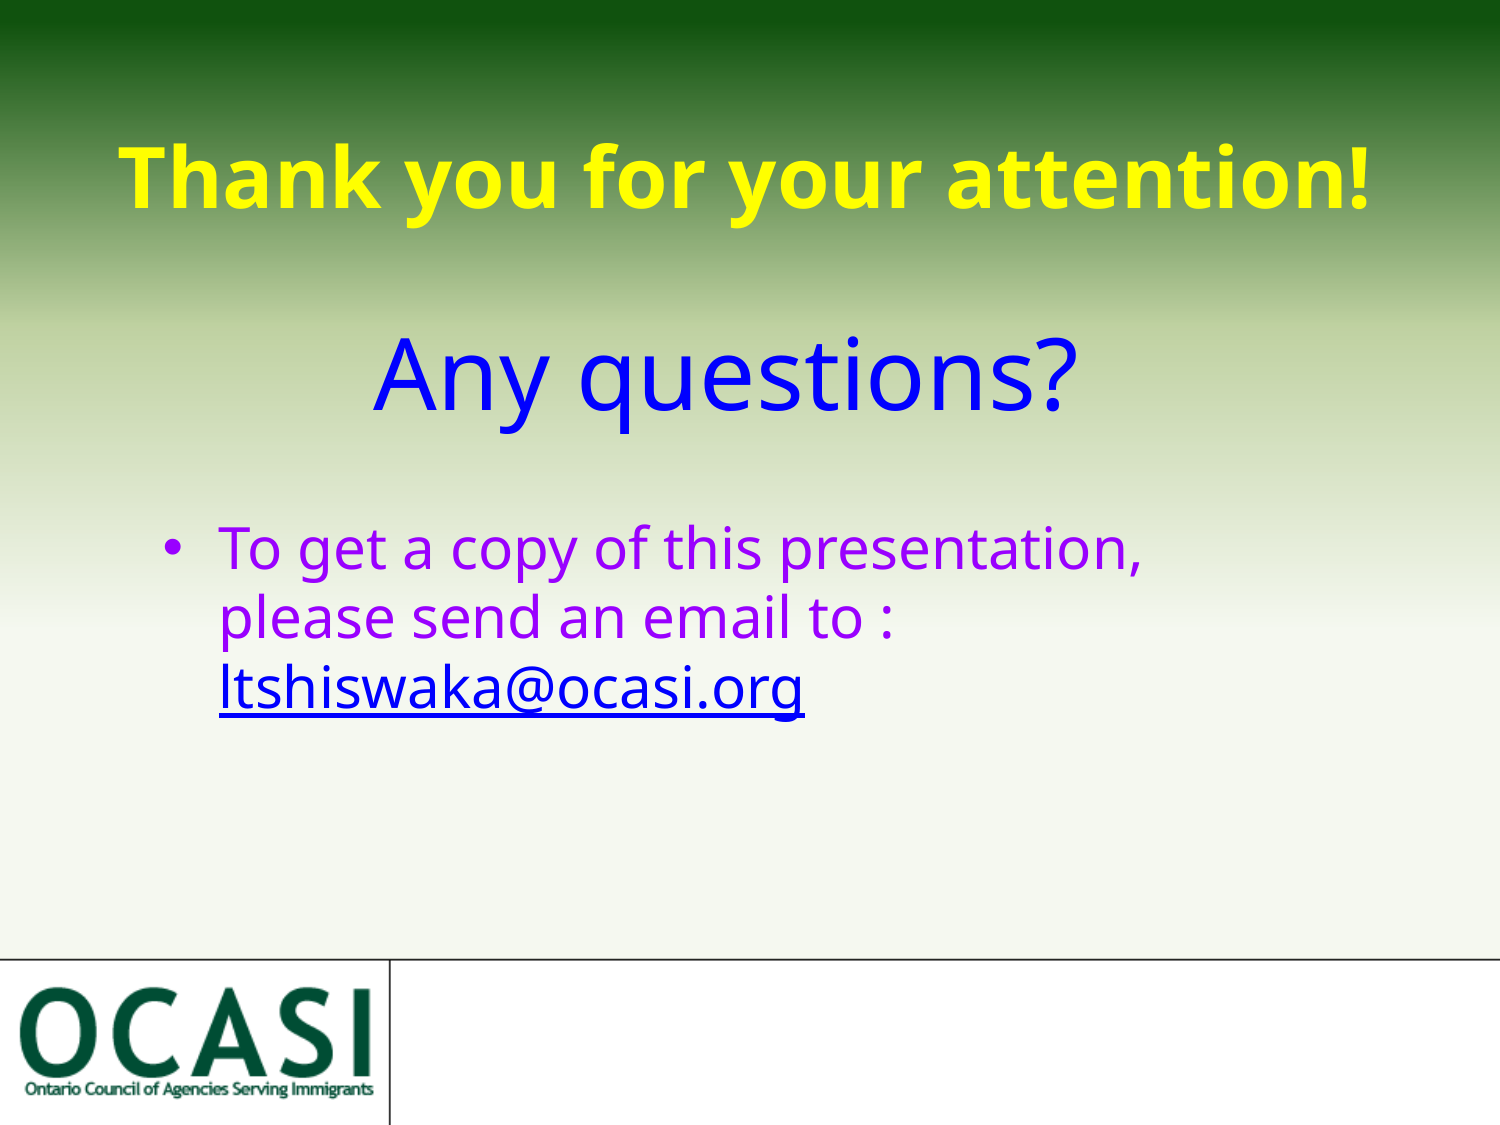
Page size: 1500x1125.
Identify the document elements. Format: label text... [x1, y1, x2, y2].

picture [0, 0, 1500, 1125]
text_box Any questions? [64, 302, 1415, 421]
title Thank you for your attention! [81, 113, 1432, 374]
list To get a copy of this presentation, please send an email to : ltshiswaka@ocasi.org [147, 503, 1282, 752]
